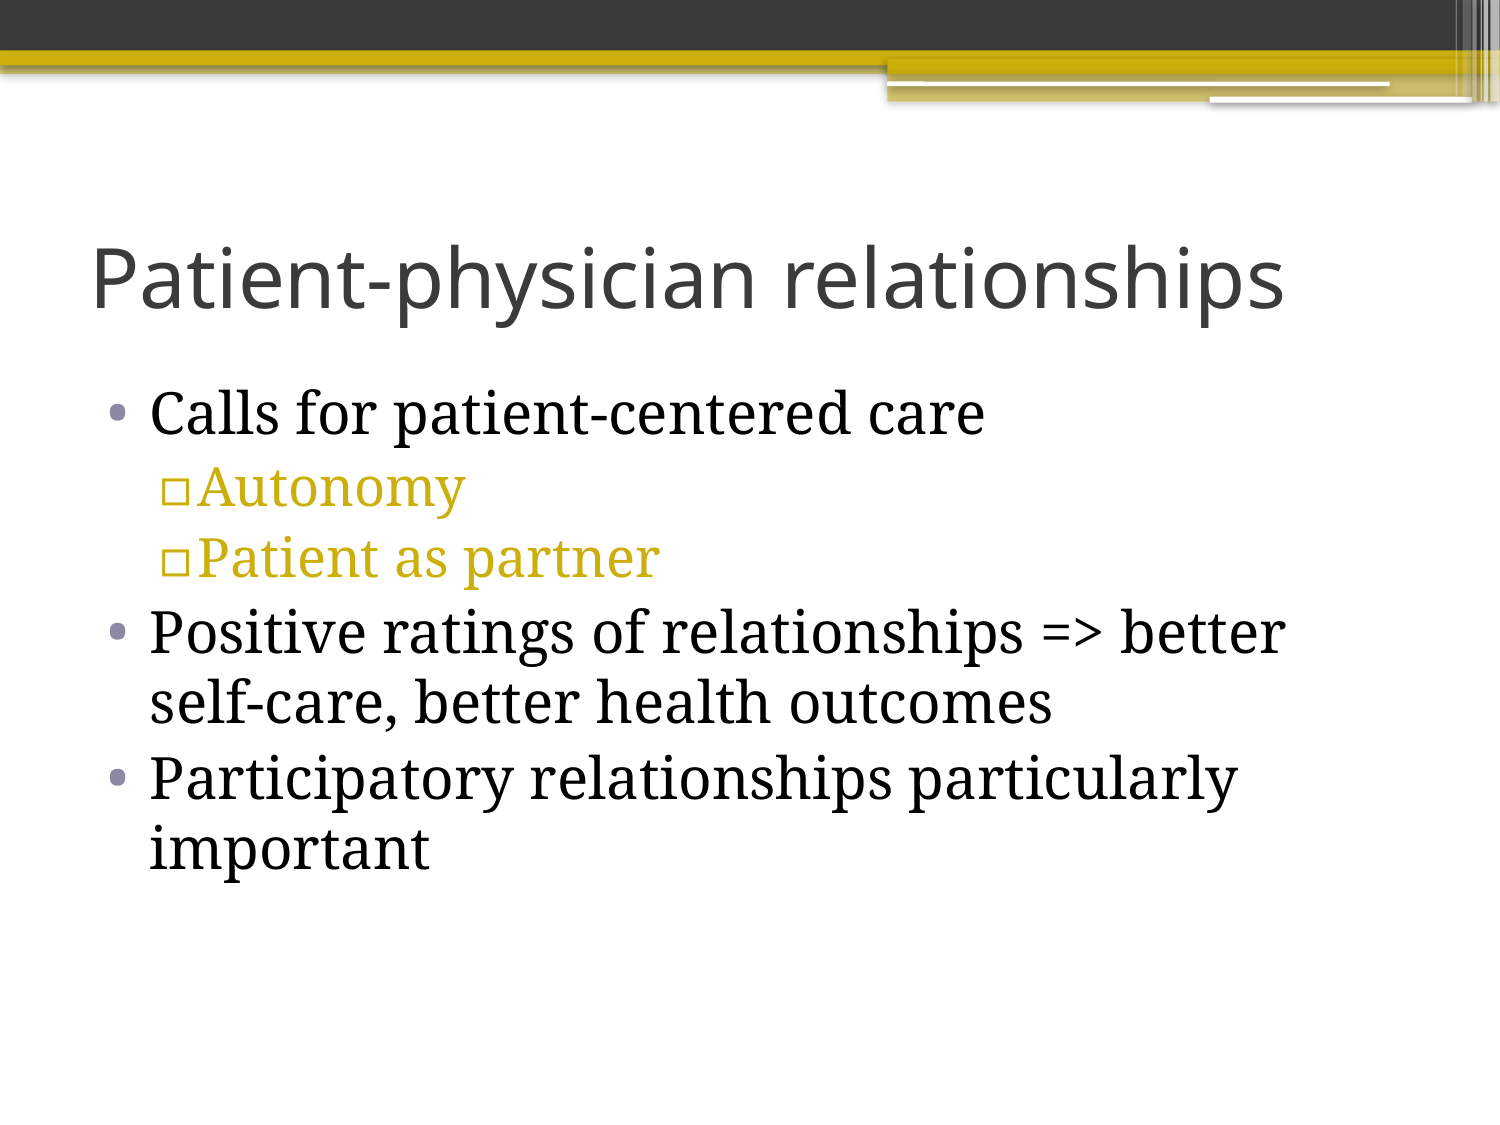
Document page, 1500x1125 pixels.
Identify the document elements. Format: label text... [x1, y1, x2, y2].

list Calls for patient-centered care Autonomy Patient as partner Positive ratings of relationships => better self-care, better health outcomes Participatory relationships particularly important [75, 368, 1425, 1079]
title Patient-physician relationships [75, 187, 1425, 363]
